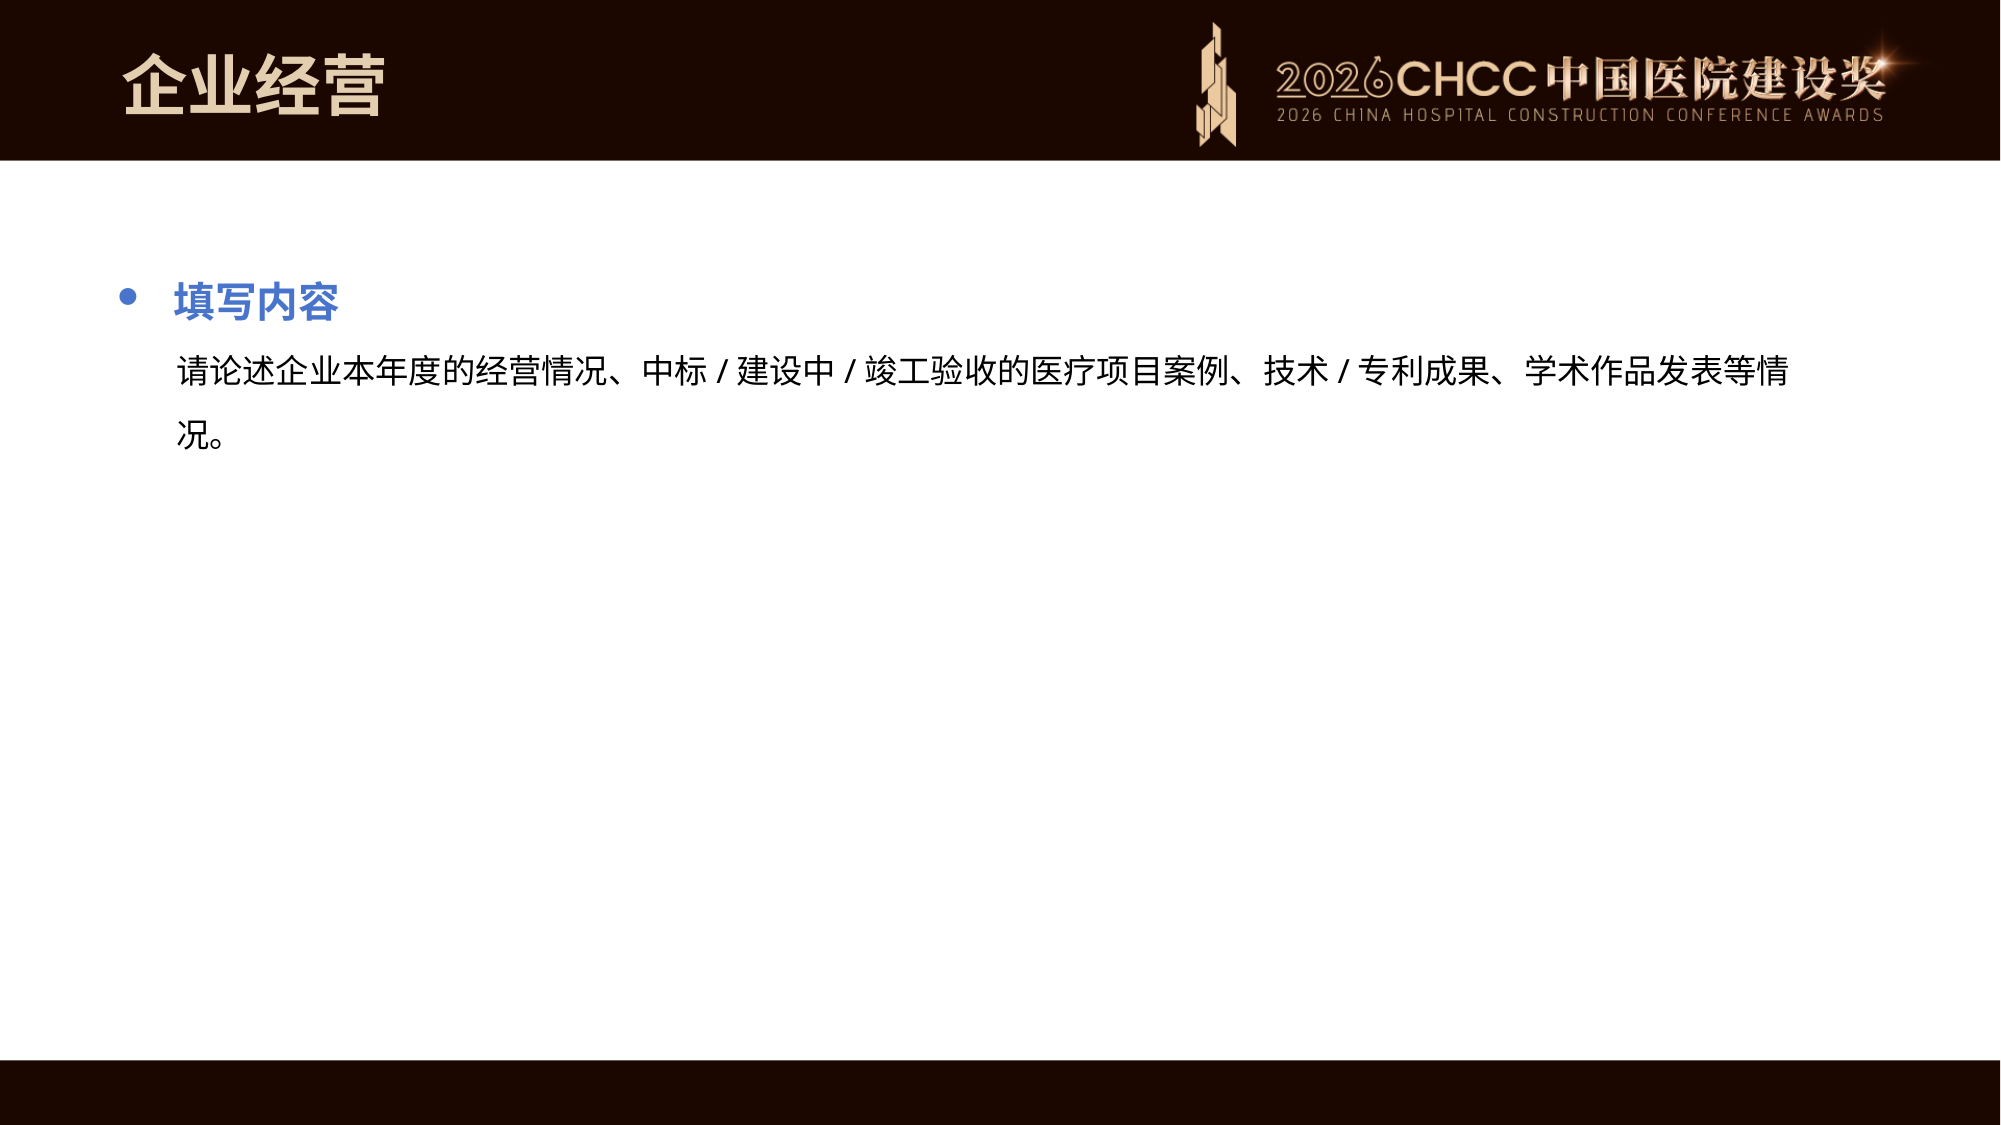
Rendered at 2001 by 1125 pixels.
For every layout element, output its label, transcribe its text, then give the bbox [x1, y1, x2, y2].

text_box 填写内容 [117, 244, 934, 326]
picture [0, 0, 2001, 1125]
text_box 企业经营 [106, 36, 563, 132]
text_box 请论述企业本年度的经营情况、中标/建设中/竣工验收的医疗项目案例、技术/专利成果、学术作品发表等情况。 [117, 326, 1817, 982]
